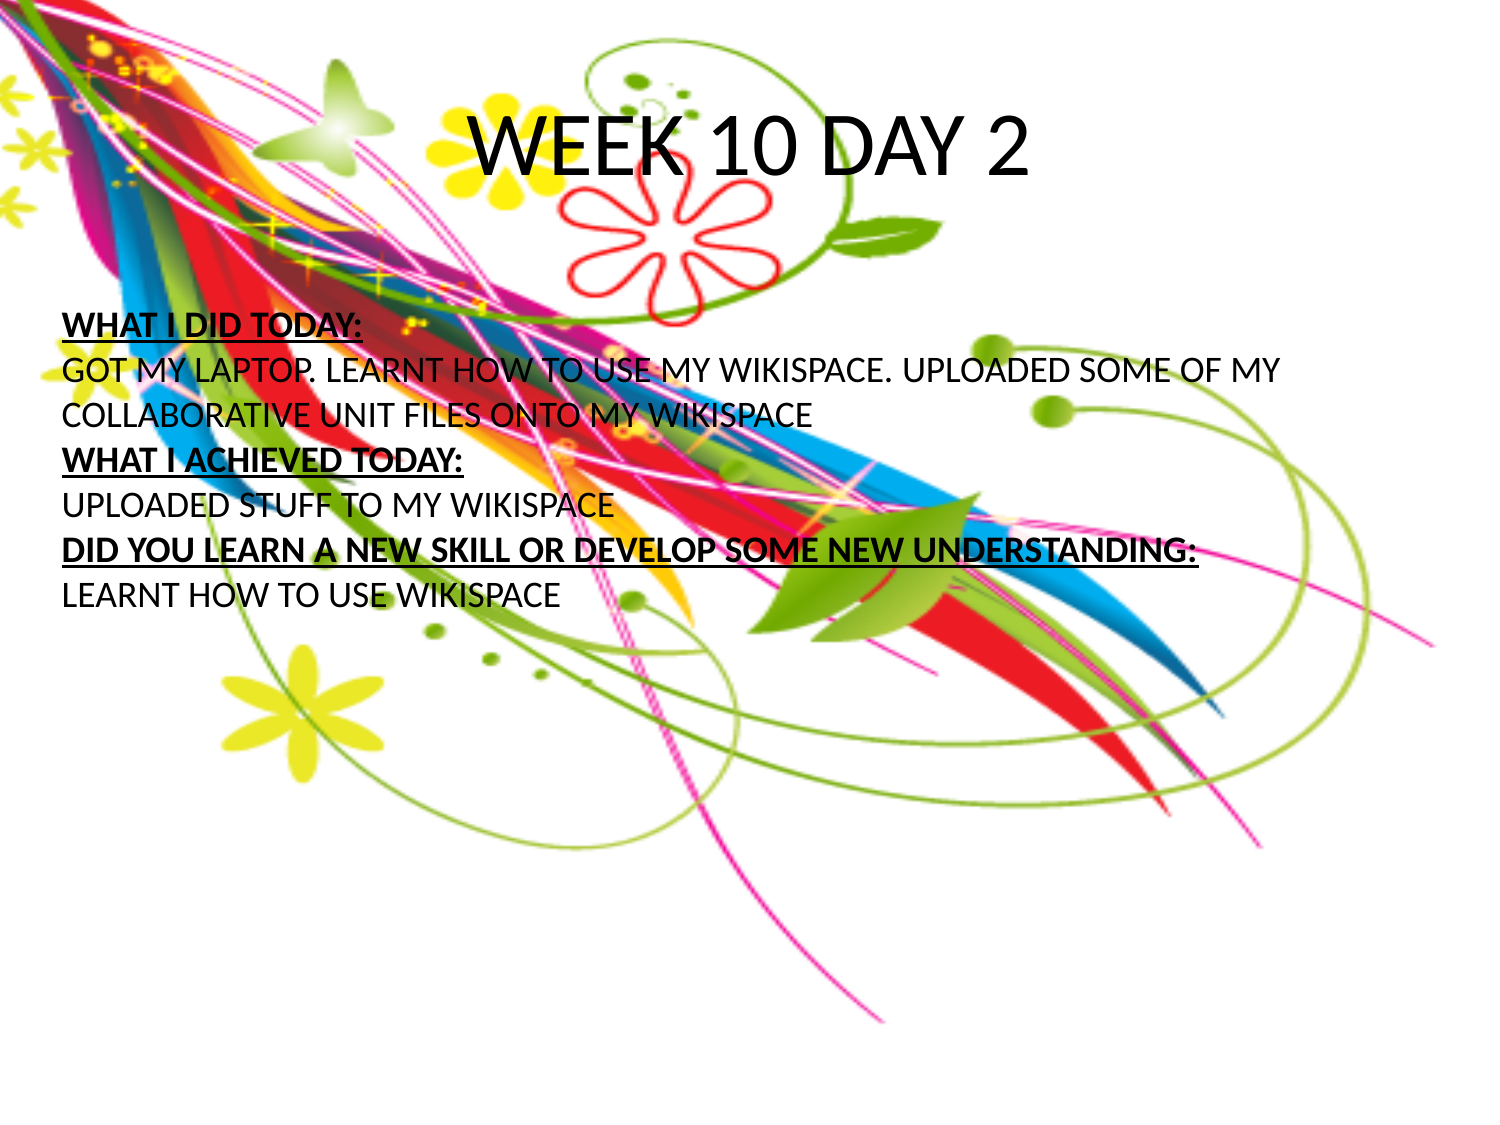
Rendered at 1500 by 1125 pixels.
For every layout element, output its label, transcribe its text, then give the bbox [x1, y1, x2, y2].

title WEEK 10 DAY 2 [75, 45, 1425, 233]
picture [0, 0, 1500, 1125]
text_box WHAT I DID TODAY: GOT MY LAPTOP. LEARNT HOW TO USE MY WIKISPACE. UPLOADED SOME OF MY COLLABORATIVE UNIT FILES ONTO MY WIKISPACE WHAT I ACHIEVED TODAY: UPLOADED STUFF TO MY WIKISPACE DID YOU LEARN A NEW SKILL OR DEVELOP SOME NEW UNDERSTANDING: LEARNT HOW TO USE WIKISPACE [46, 292, 1430, 623]
